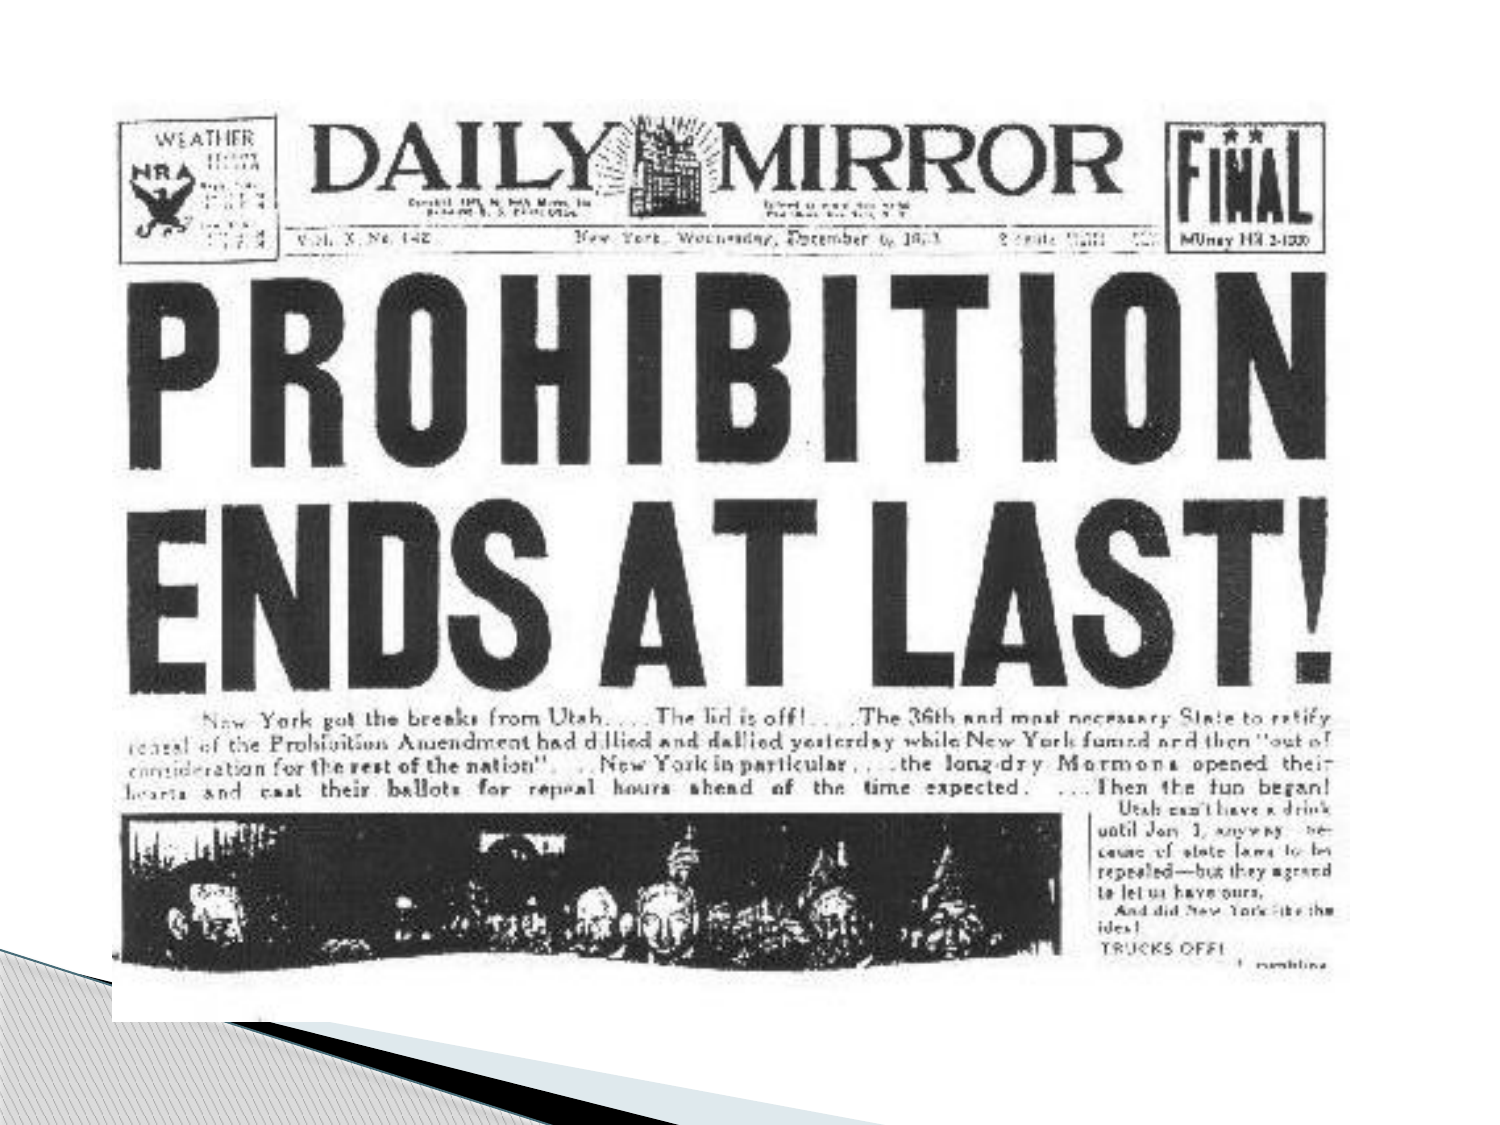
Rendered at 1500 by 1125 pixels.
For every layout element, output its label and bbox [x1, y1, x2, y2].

picture [112, 99, 1351, 1022]
